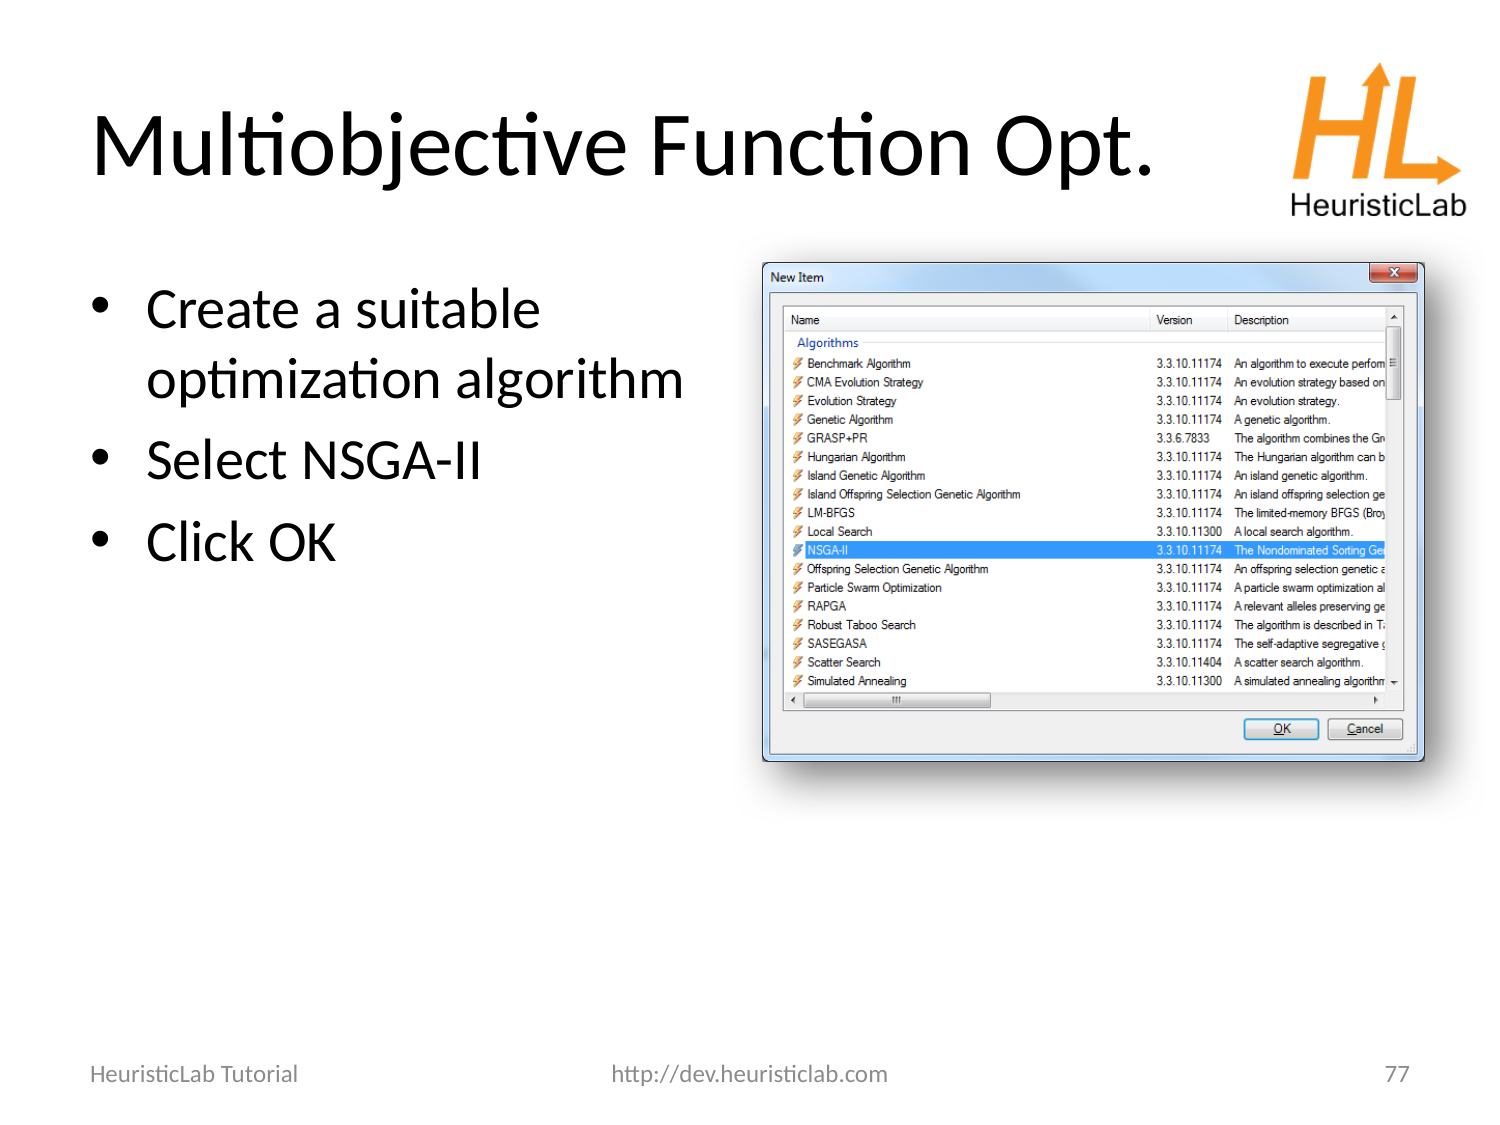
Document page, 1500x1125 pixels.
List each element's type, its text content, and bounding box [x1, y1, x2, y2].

title Multiobjective Function Opt. [75, 45, 1282, 233]
footer http://dev.heuristiclab.com [512, 1042, 988, 1103]
slide_number 77 [1074, 1042, 1425, 1103]
slide_number HeuristicLab Tutorial [75, 1042, 425, 1103]
picture [1281, 27, 1474, 244]
picture [762, 262, 1426, 762]
list Create a suitable optimization algorithm Select NSGA-II Click OK [75, 262, 738, 1005]
